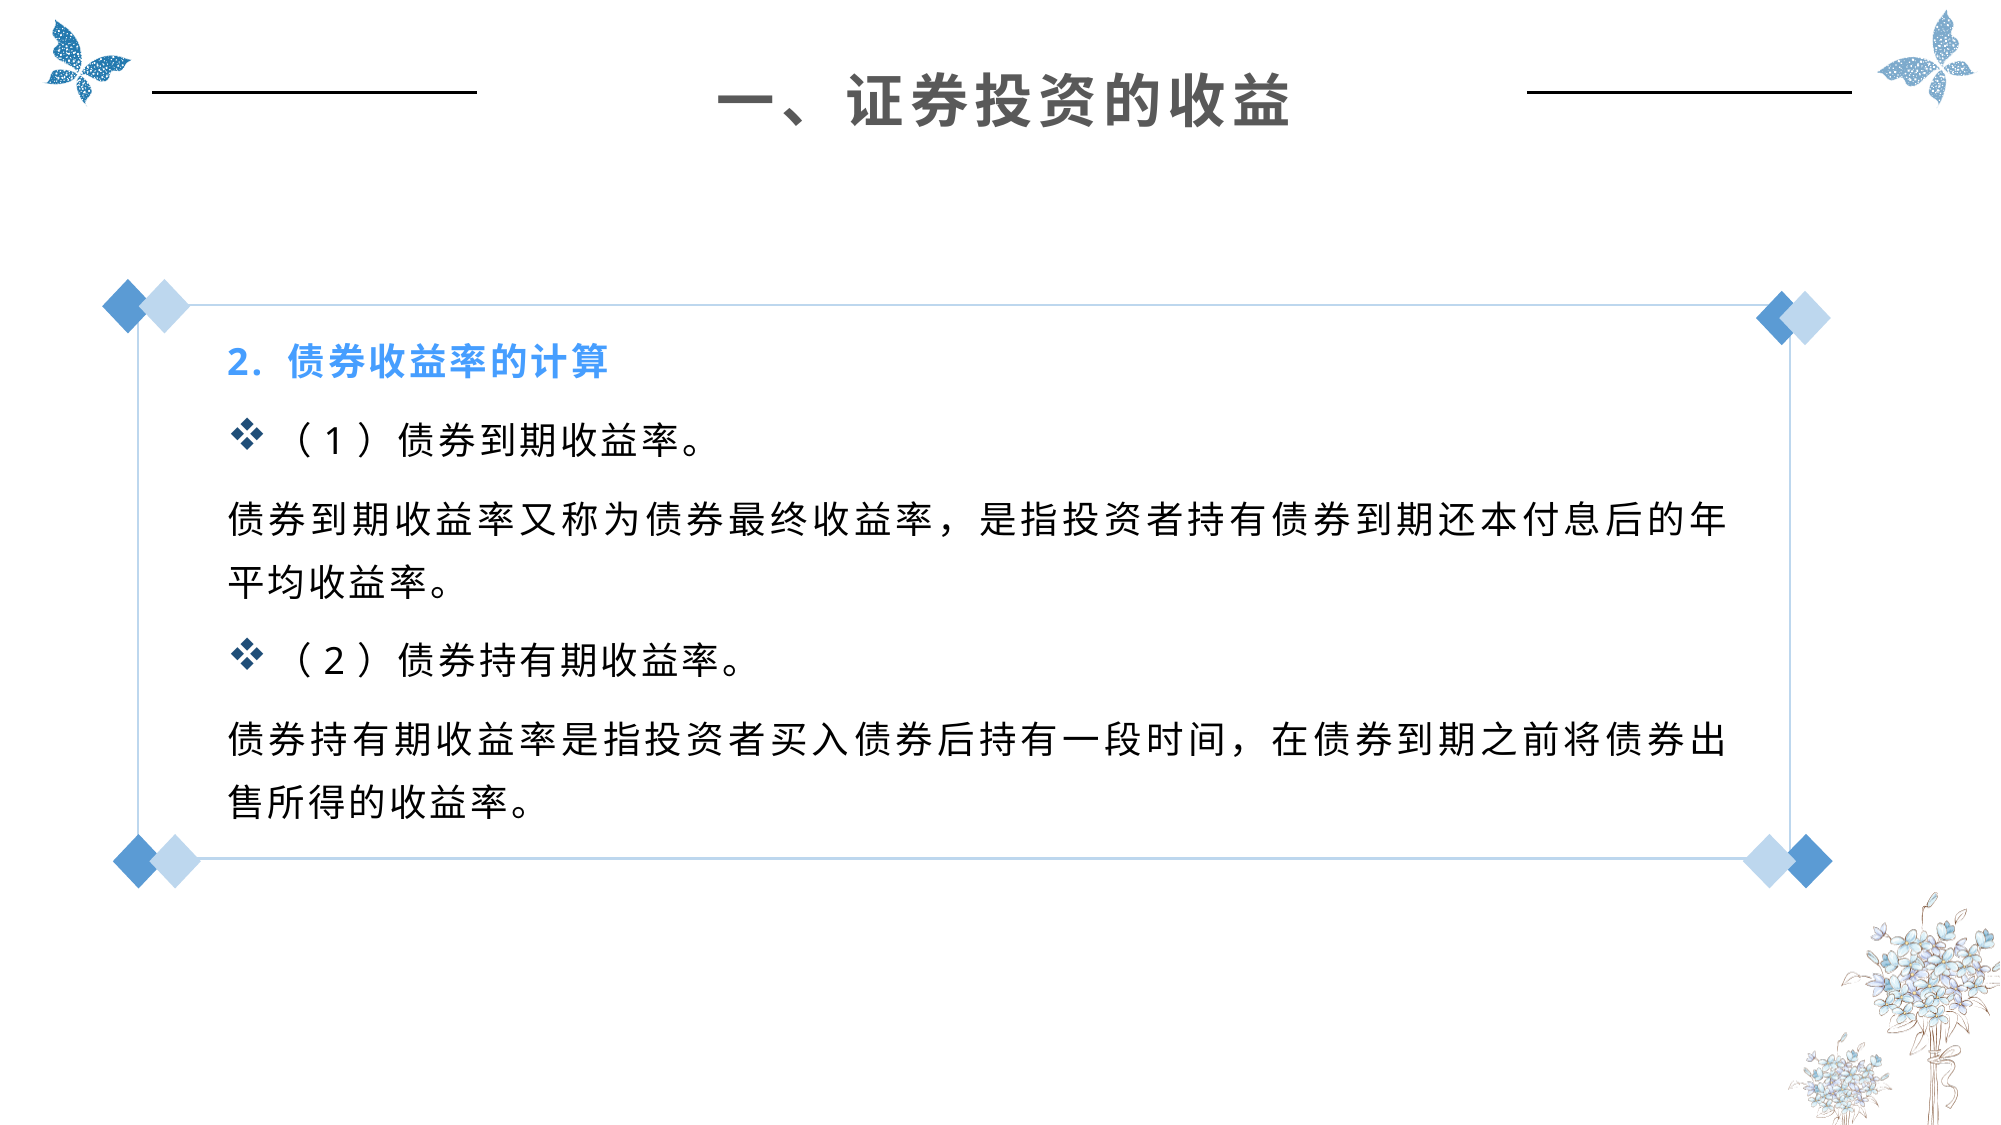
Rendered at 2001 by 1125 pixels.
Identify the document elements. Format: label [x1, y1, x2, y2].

picture [1788, 892, 2000, 1125]
text_box [102, 278, 1833, 889]
text_box [151, 55, 1852, 142]
